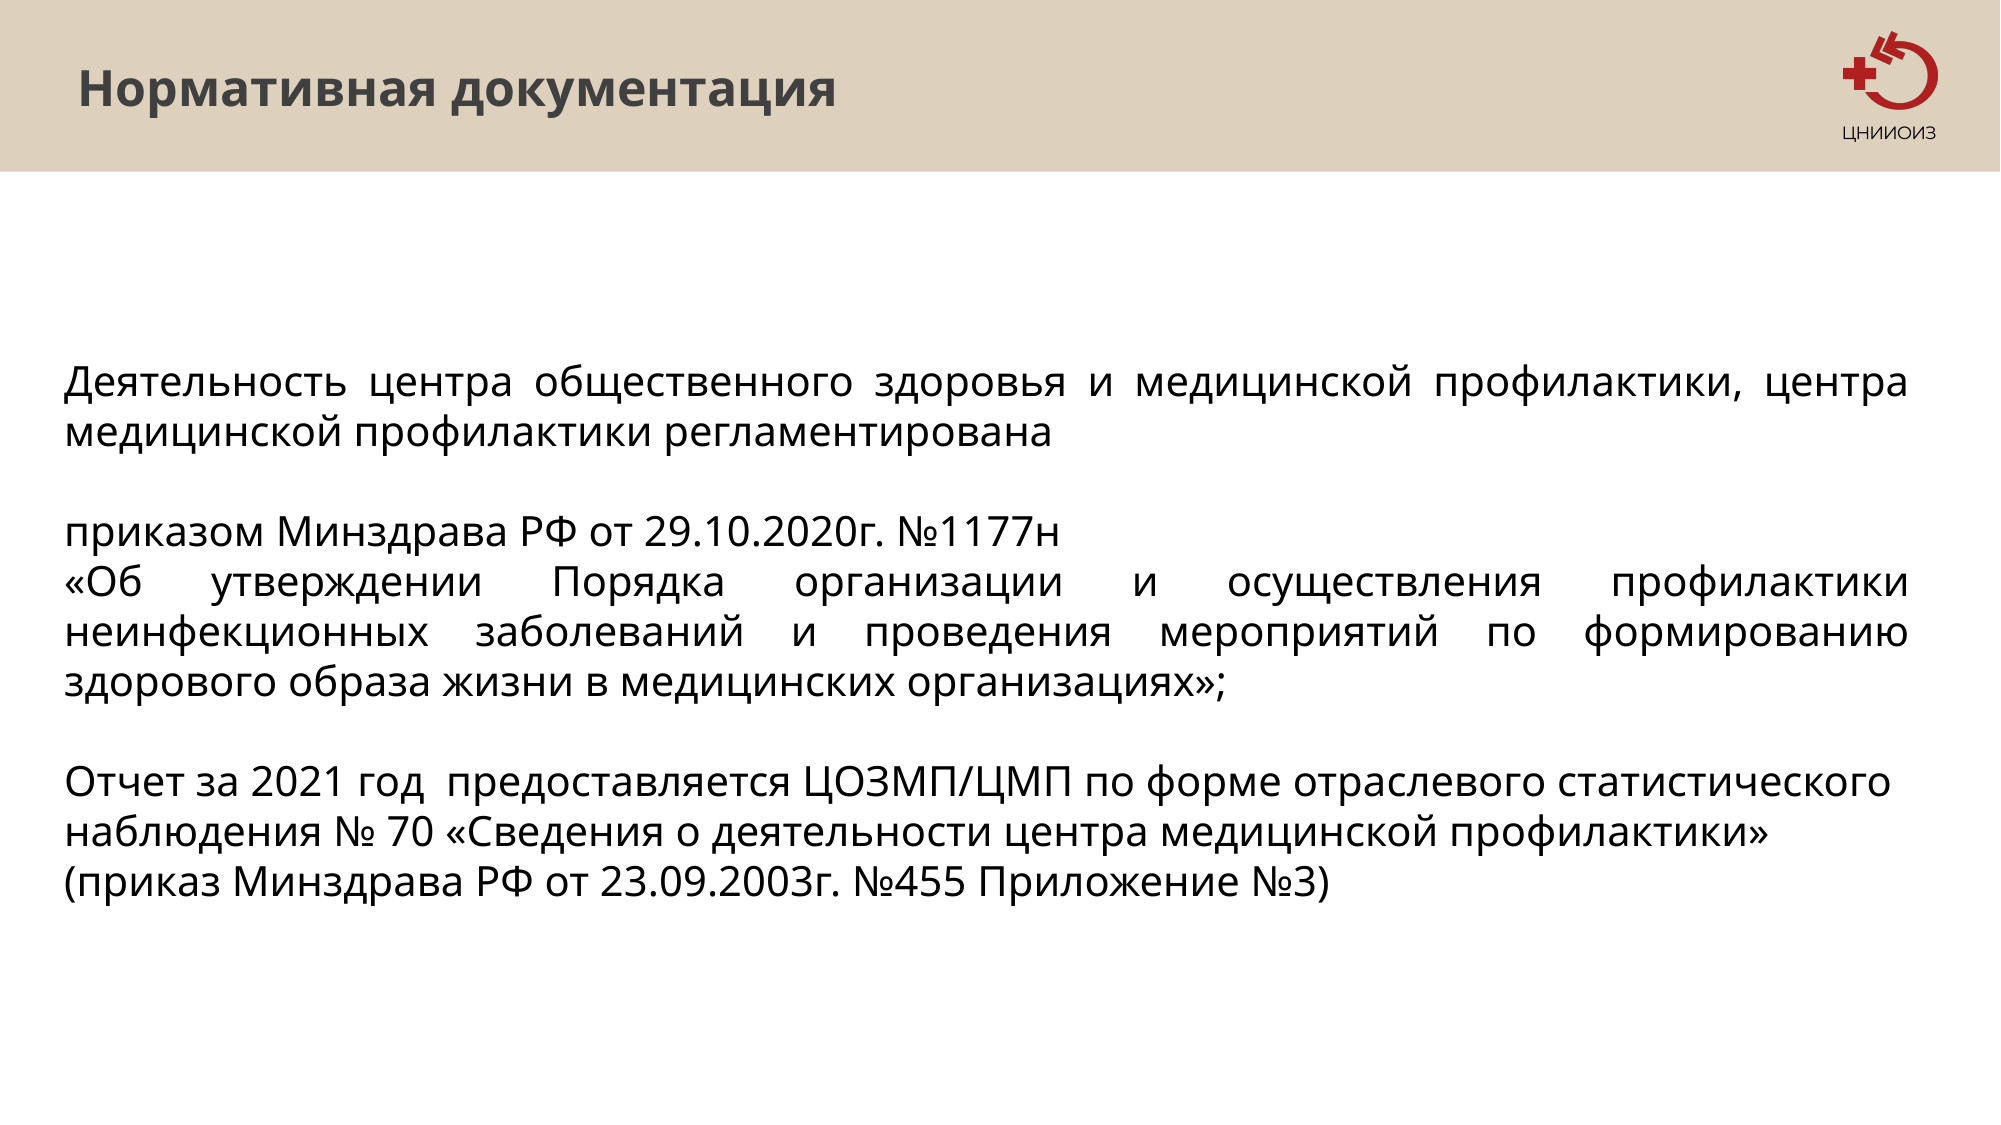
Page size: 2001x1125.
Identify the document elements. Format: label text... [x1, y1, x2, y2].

picture [1843, 31, 1938, 142]
text_box [0, 0, 2000, 173]
text_box Деятельность центра общественного здоровья и медицинской профилактики, центра медицинской профилактики регламентирована приказом Минздрава РФ от 29.10.2020г. №1177н «Об утверждении Порядка организации и осуществления профилактики неинфекционных заболеваний и проведения мероприятий по формированию здорового образа жизни в медицинских организациях»; Отчет за 2021 год предоставляется ЦОЗМП/ЦМП по форме отраслевого статистического наблюдения № 70 «Сведения о деятельности центра медицинской профилактики» (приказ Минздрава РФ от 23.09.2003г. №455 Приложение №3) [49, 346, 1925, 912]
text_box Нормативная документация [62, 48, 1449, 124]
